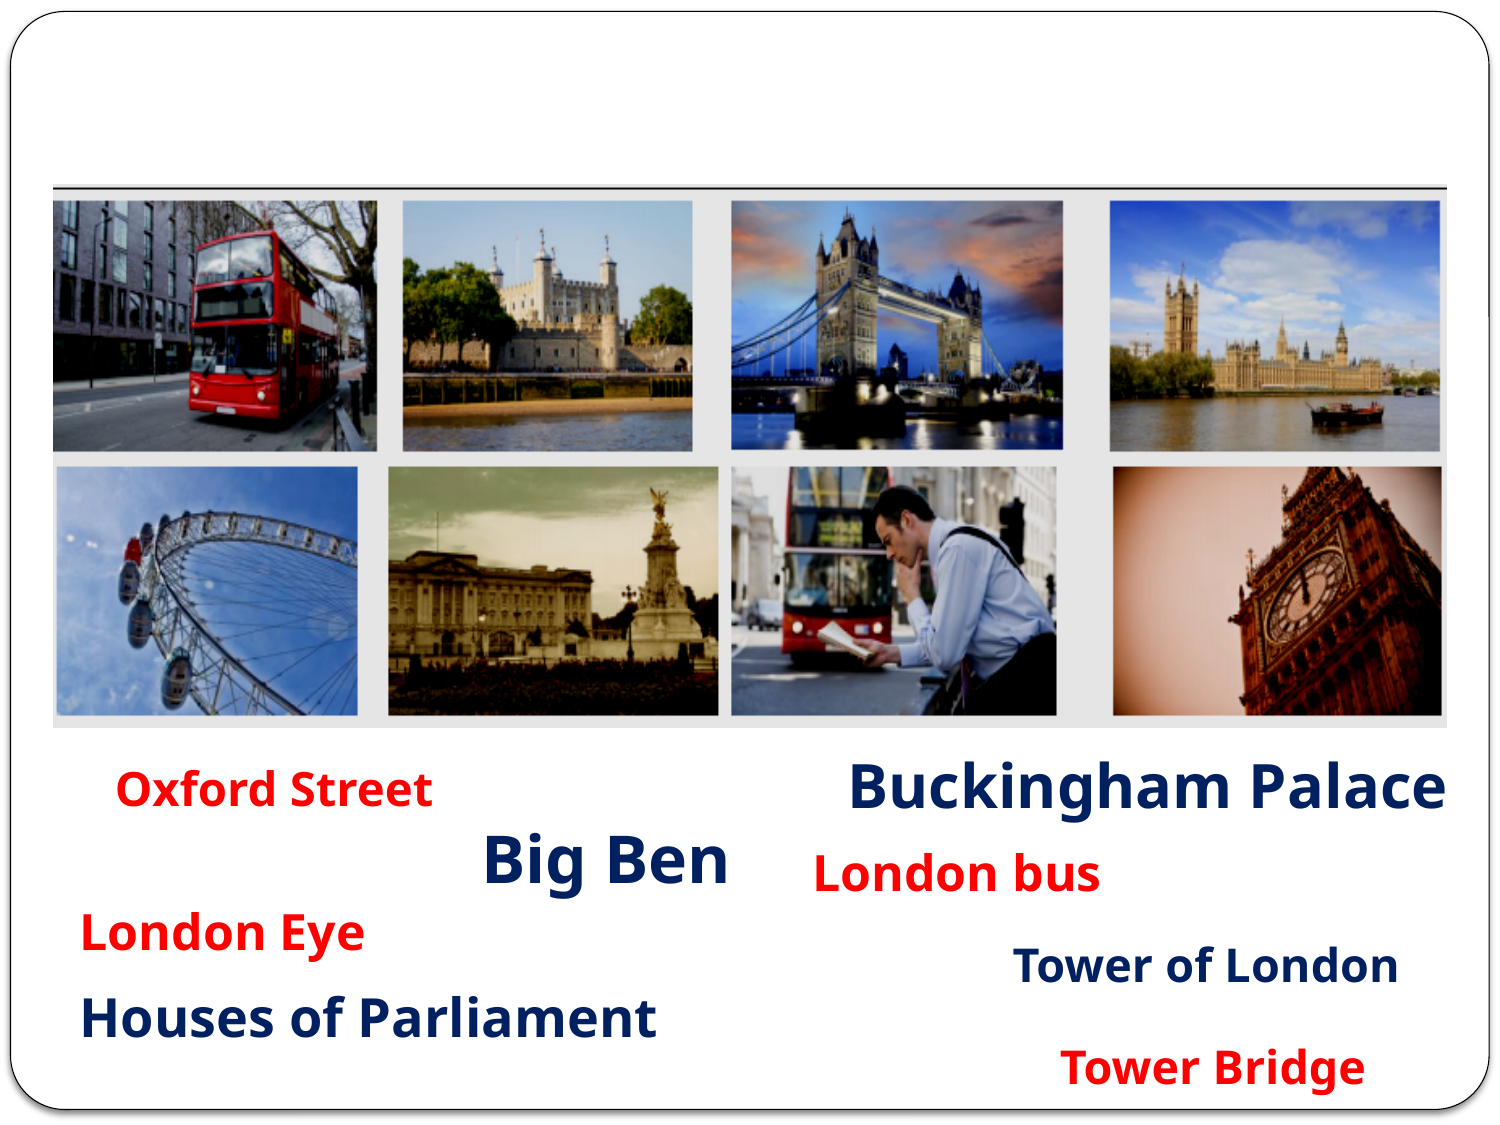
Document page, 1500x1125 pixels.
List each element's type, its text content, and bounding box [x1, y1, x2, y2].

list Big Ben [466, 810, 750, 905]
text_box London Eye [64, 893, 384, 975]
text_box Oxford Street [100, 751, 479, 870]
text_box Houses of Parliament [64, 975, 680, 1071]
picture [52, 184, 1448, 729]
text_box London bus [797, 834, 1140, 941]
text_box Buckingham Palace [832, 739, 1500, 846]
text_box Tower of London [998, 928, 1447, 1024]
text_box Tower Bridge [1045, 1030, 1412, 1125]
